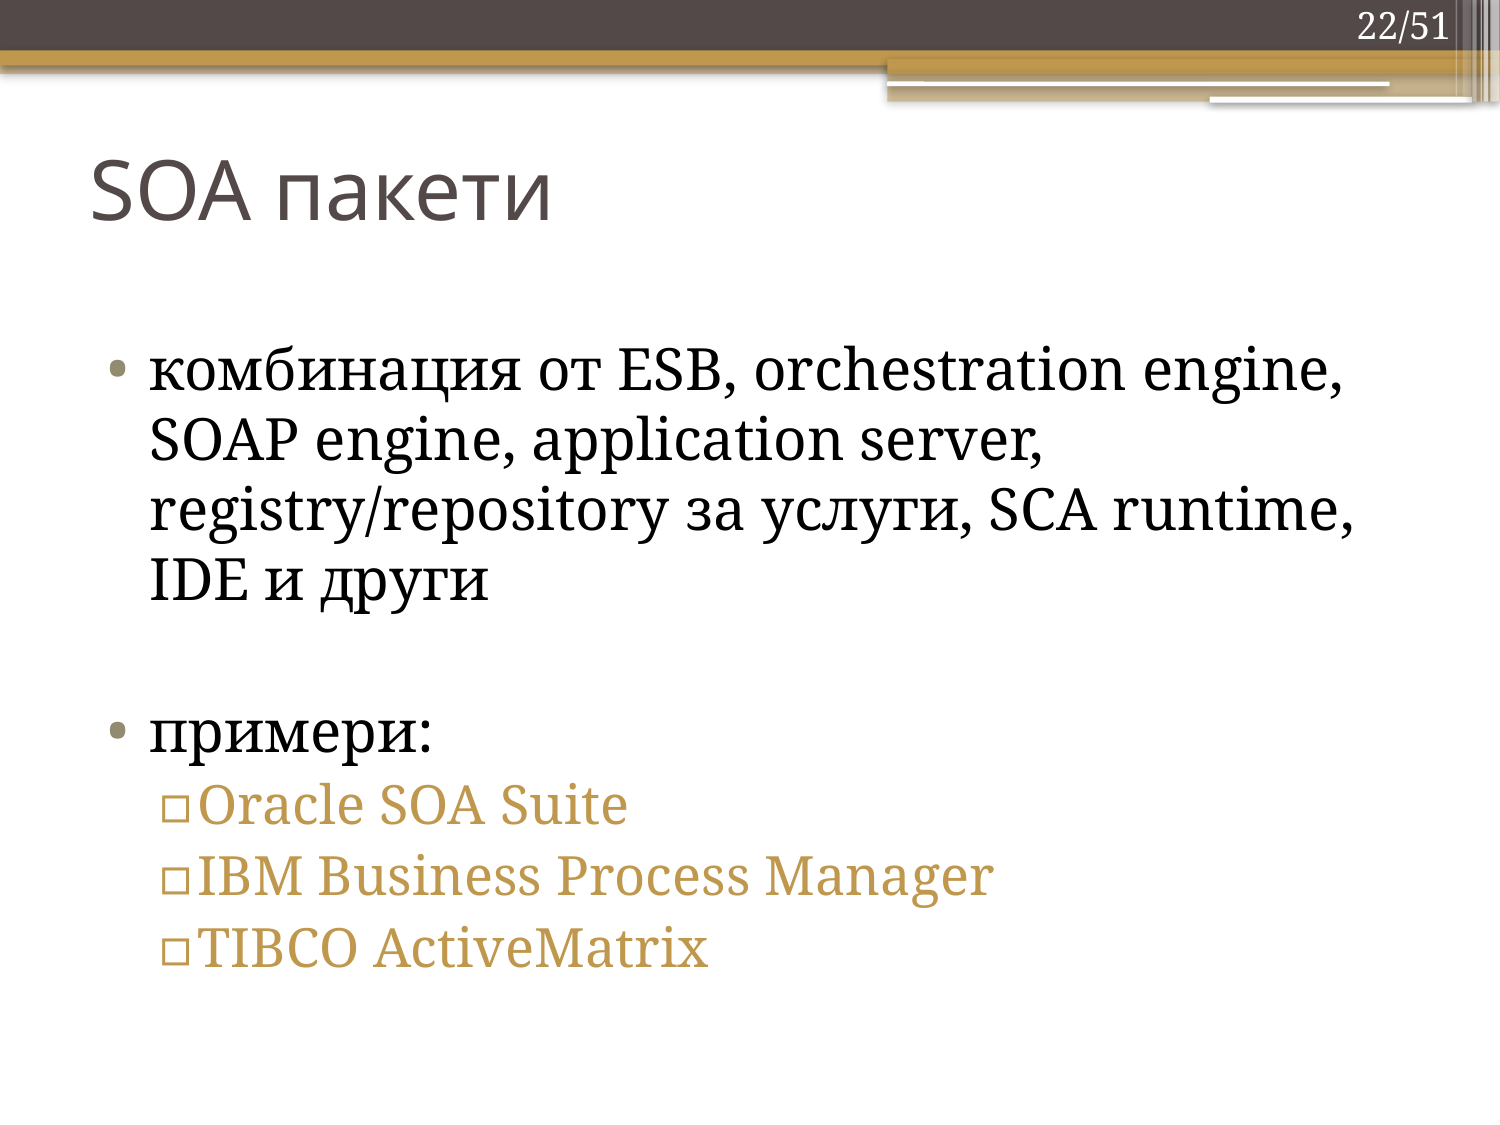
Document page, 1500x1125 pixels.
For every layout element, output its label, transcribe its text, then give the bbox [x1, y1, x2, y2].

slide_number 22/51 [1299, 0, 1466, 61]
list комбинация от ESB, orchestration engine, SOAP engine, application server, registry/repository за услуги, SCA runtime, IDE и други примери: Oracle SOA Suite IBM Business Process Manager TIBCO ActiveMatrix [75, 324, 1425, 1038]
title SOA пакети [75, 99, 1425, 275]
